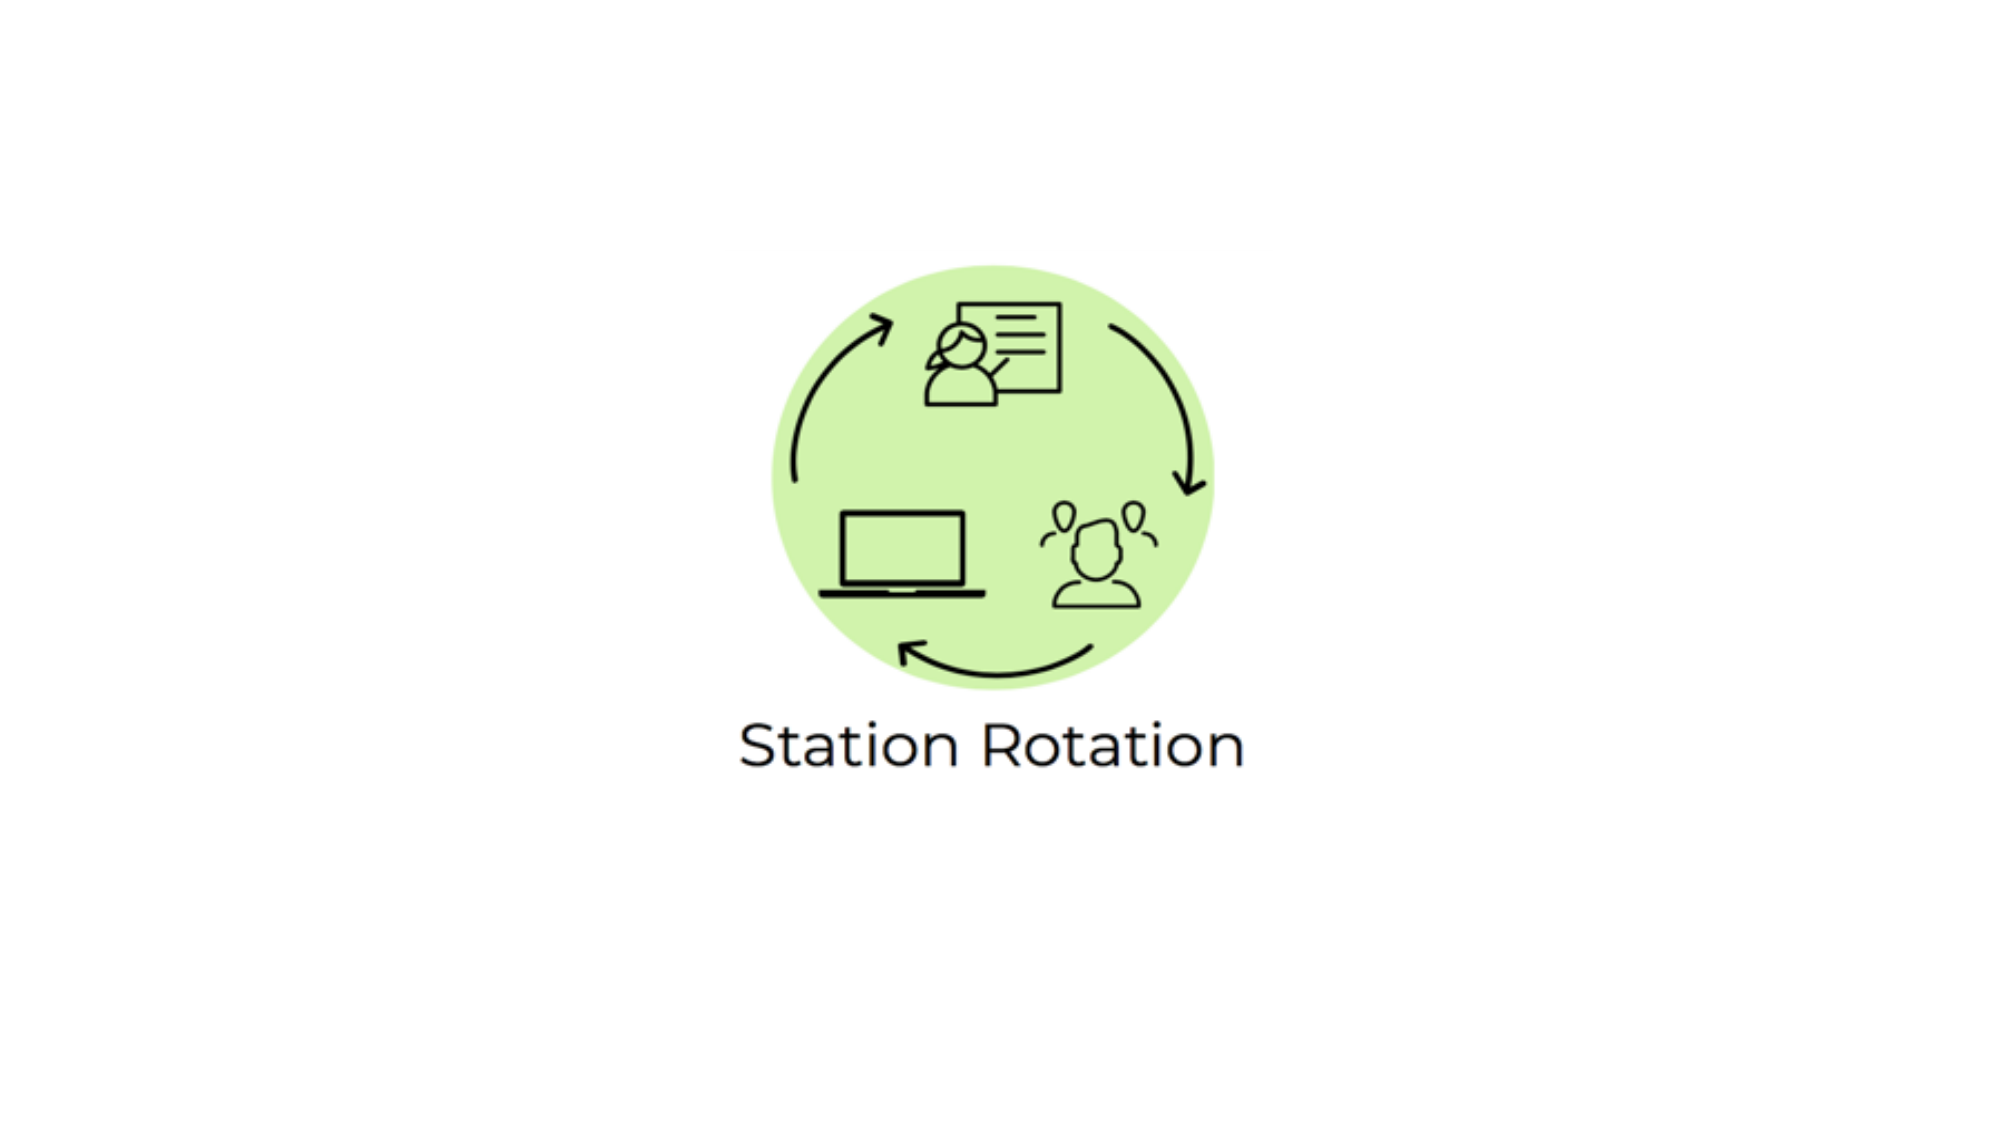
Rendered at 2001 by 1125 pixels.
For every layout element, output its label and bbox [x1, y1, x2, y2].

picture [724, 249, 1273, 796]
